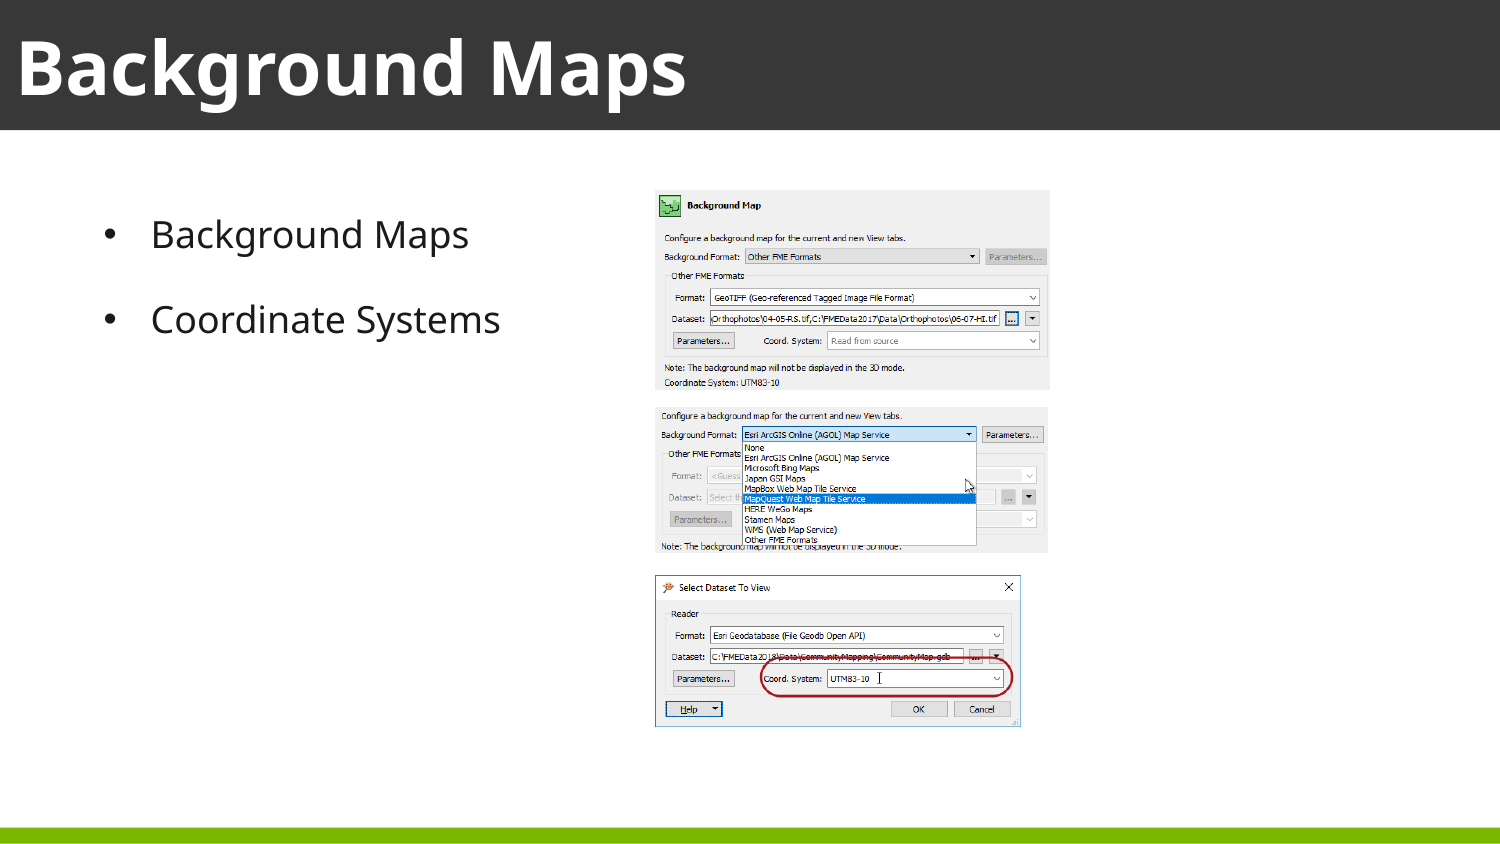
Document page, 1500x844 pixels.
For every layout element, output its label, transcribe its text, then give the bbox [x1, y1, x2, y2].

picture [654, 190, 1050, 391]
text_box Background Maps [0, 0, 1500, 131]
picture [654, 407, 1049, 553]
picture [654, 575, 1021, 728]
list Background Maps Coordinate Systems [51, 189, 556, 559]
